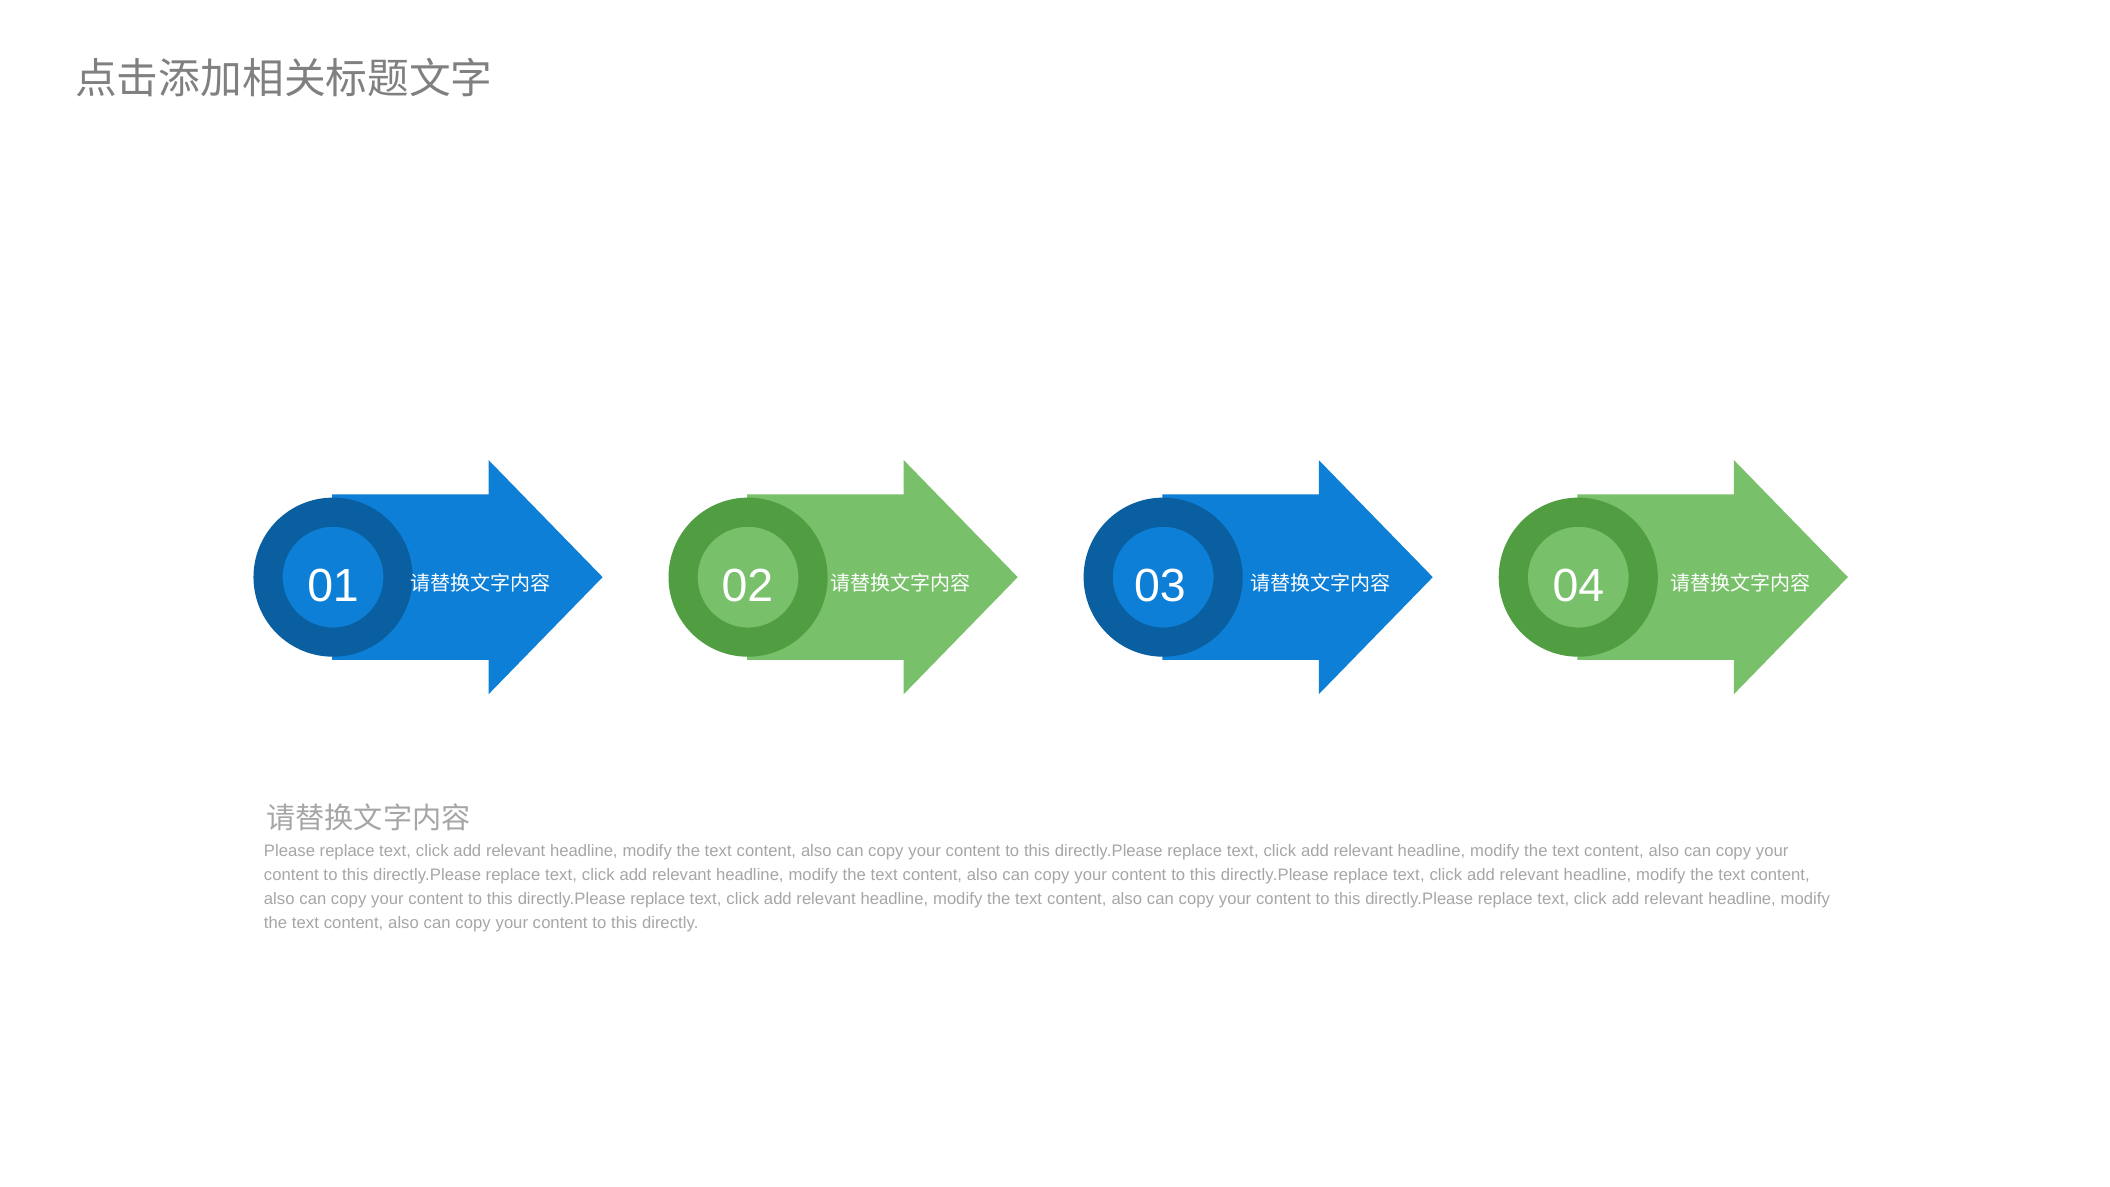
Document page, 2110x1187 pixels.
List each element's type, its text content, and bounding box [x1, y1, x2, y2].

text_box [1098, 460, 1433, 695]
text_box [682, 460, 1018, 695]
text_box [1513, 460, 1848, 695]
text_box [263, 793, 1846, 933]
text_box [267, 460, 603, 695]
text_box 点击添加相关标题文字 [59, 44, 563, 107]
